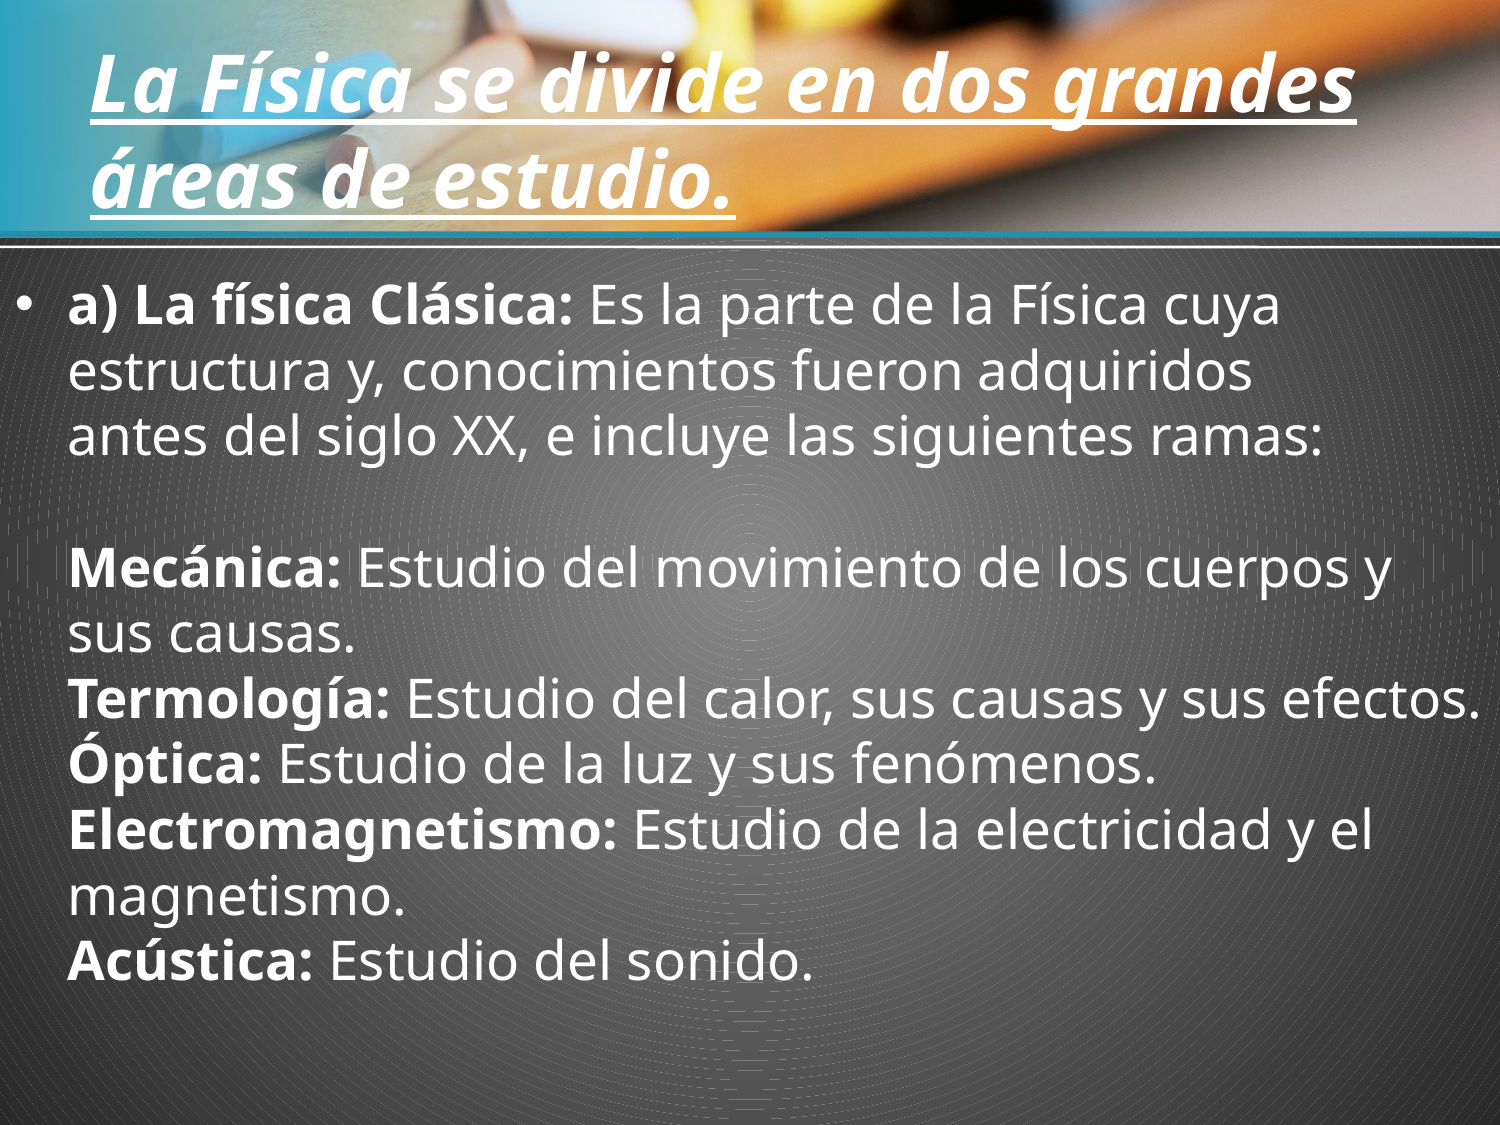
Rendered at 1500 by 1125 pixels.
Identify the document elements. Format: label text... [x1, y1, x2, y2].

picture [660, 0, 1500, 231]
title La Física se divide en dos grandes áreas de estudio. [75, 24, 1425, 233]
list a) La física Clásica: Es la parte de la Física cuya estructura y, conocimientos fueron adquiridos antes del siglo XX, e incluye las siguientes ramas: Mecánica: Estudio del movimiento de los cuerpos y sus causas. Termología: Estudio del calor, sus causas y sus efectos. Óptica: Estudio de la luz y sus fenómenos. Electromagnetismo: Estudio de la electricidad y el magnetismo. Acústica: Estudio del sonido. [0, 262, 1500, 1125]
